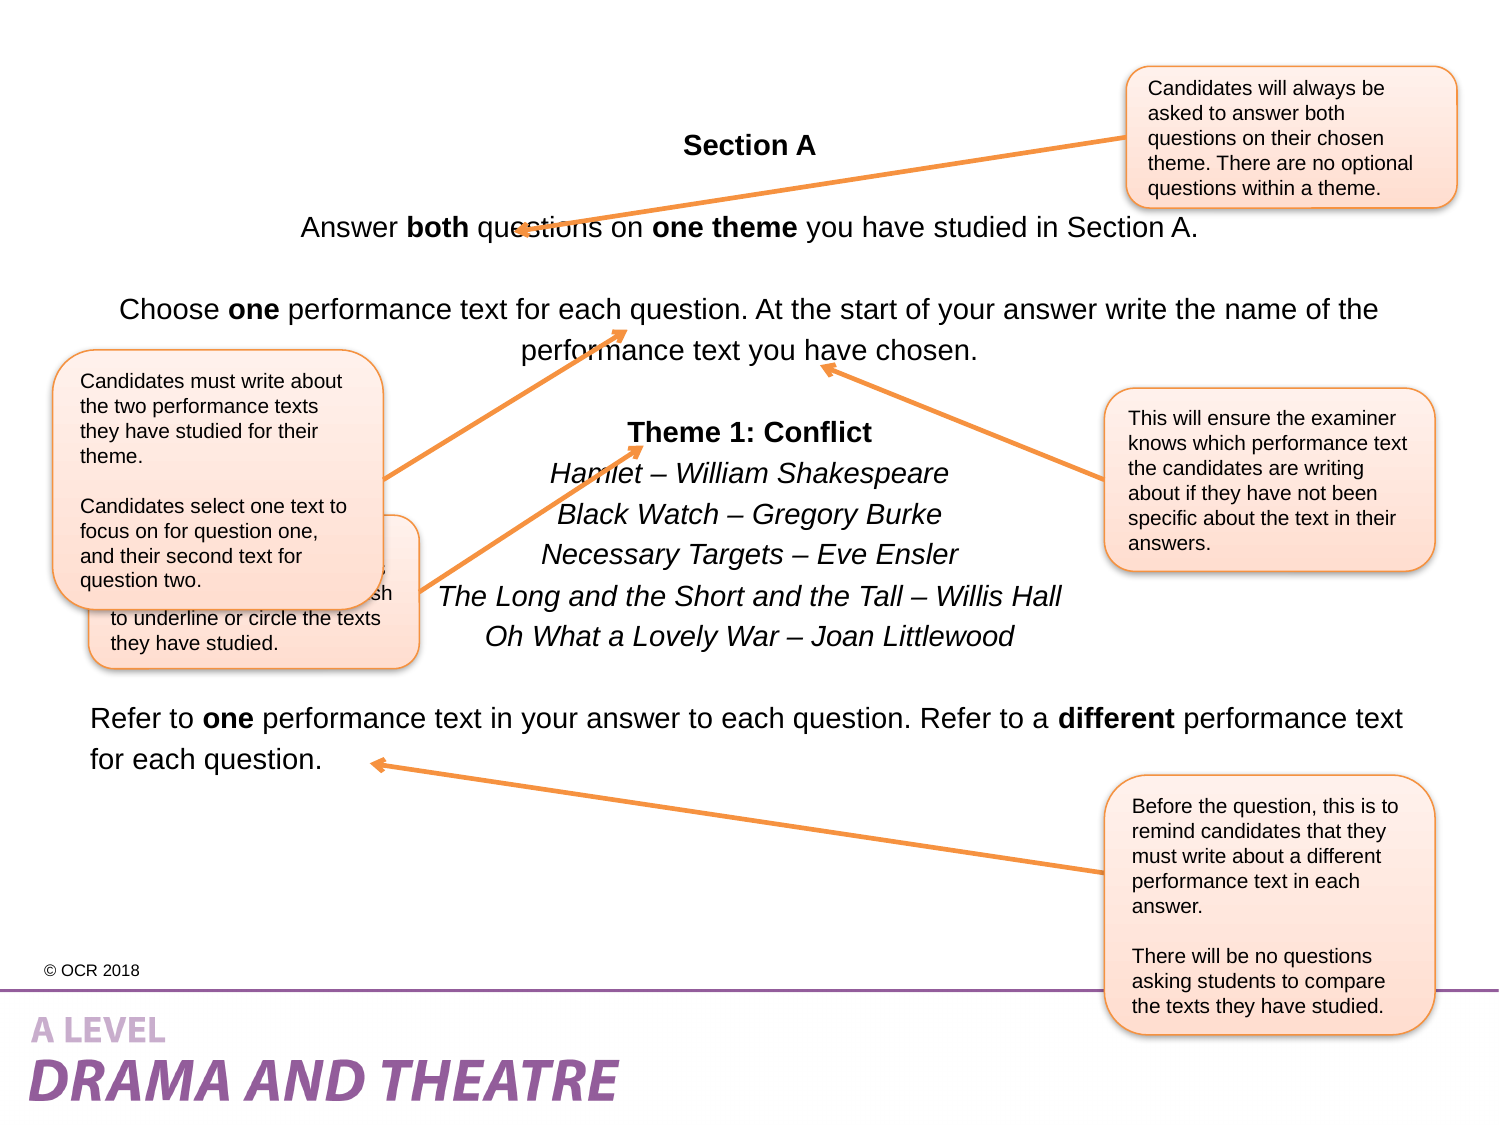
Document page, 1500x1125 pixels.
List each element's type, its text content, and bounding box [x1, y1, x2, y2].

text_box The theme will be in bold, followed by the list of set texts in italics. Candidates may wish to underline or circle the texts they have studied. [87, 514, 421, 670]
text_box This will ensure the examiner knows which performance text the candidates are writing about if they have not been specific about the text in their answers. [1103, 387, 1436, 573]
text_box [369, 762, 1137, 878]
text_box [418, 445, 644, 593]
picture [0, 989, 1499, 1125]
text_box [819, 364, 1105, 480]
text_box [382, 329, 628, 480]
text_box Before the question, this is to remind candidates that they must write about a different performance text in each answer. There will be no questions asking students to compare the texts they have studied. [1103, 774, 1436, 1036]
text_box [513, 136, 1127, 232]
text_box Candidates must write about the two performance texts they have studied for their theme. Candidates select one text to focus on for question one, and their second text for question two. [51, 349, 385, 611]
list Section A Answer both questions on one theme you have studied in Section A. Choose one performance text for each question. At the start of your answer write the name of the performance text you have chosen. Theme 1: Conflict Hamlet – William Shakespeare Black Watch – Gregory Burke Necessary Targets – Eve Ensler The Long and the Short and the Tall – Willis Hall Oh What a Lovely War – Joan Littlewood Refer to one performance text in your answer to each question. Refer to a different performance text for each question. [75, 78, 1425, 1005]
text_box Candidates will always be asked to answer both questions on their chosen theme. There are no optional questions within a theme. [1125, 65, 1458, 209]
